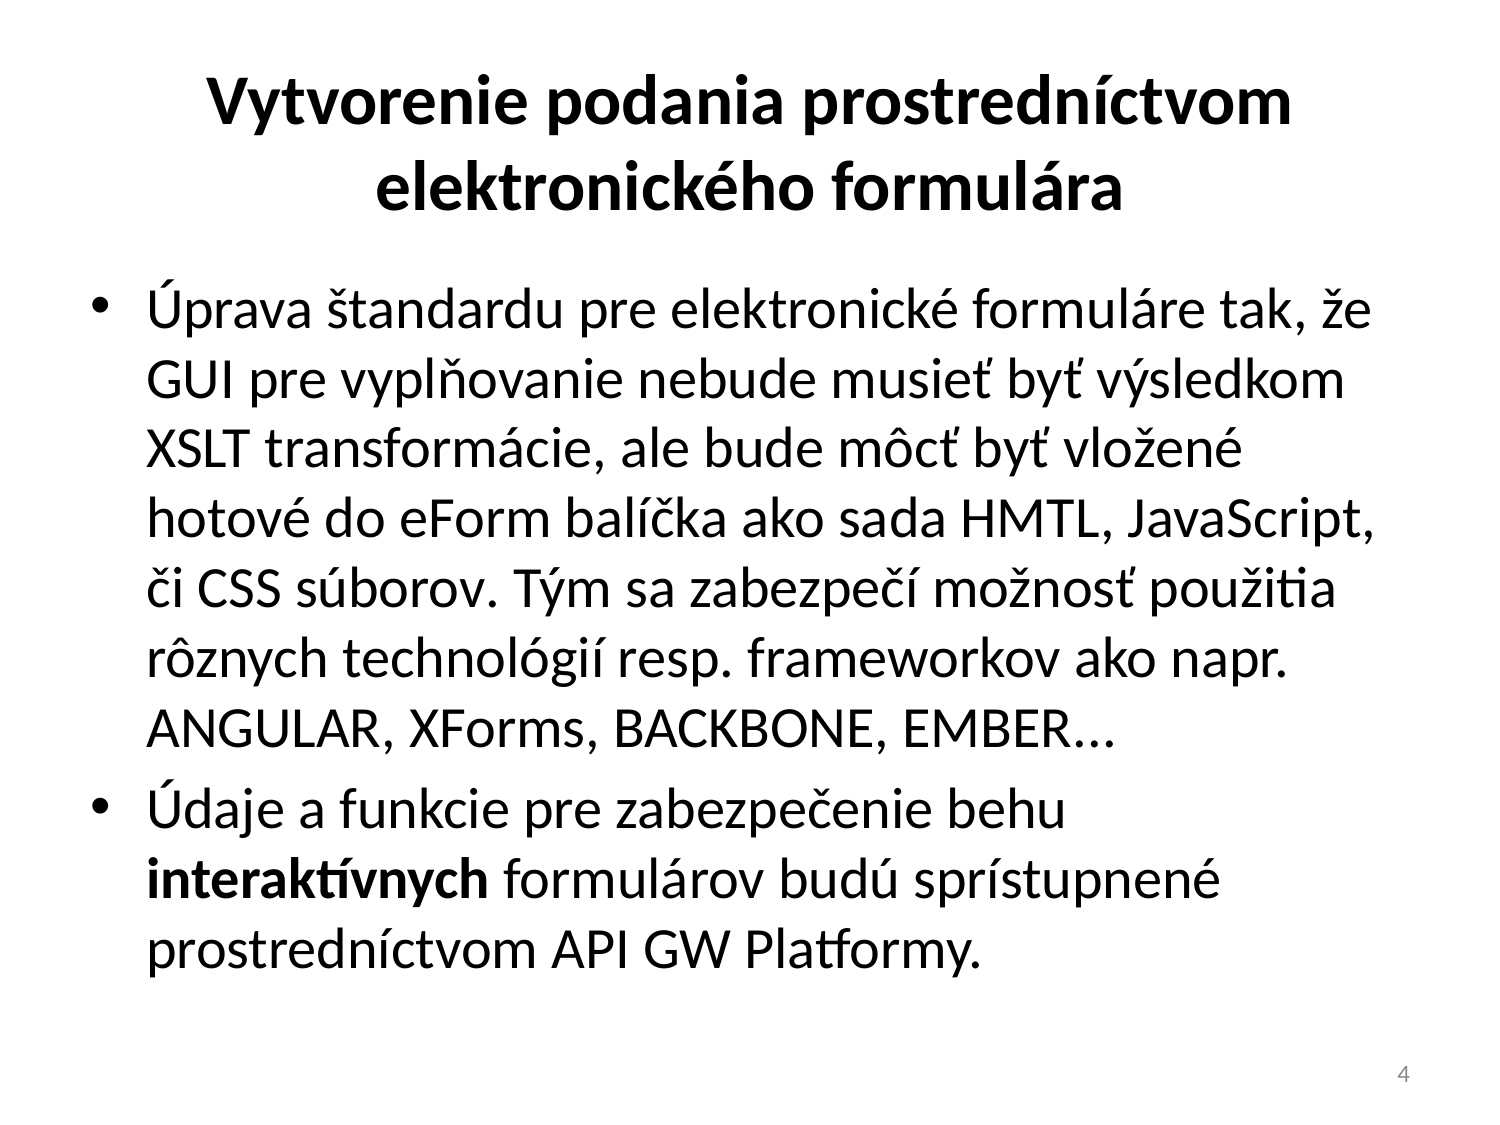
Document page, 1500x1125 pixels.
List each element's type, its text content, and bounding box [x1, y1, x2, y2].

list Úprava štandardu pre elektronické formuláre tak, že GUI pre vyplňovanie nebude musieť byť výsledkom XSLT transformácie, ale bude môcť byť vložené hotové do eForm balíčka ako sada HMTL, JavaScript, či CSS súborov. Tým sa zabezpečí možnosť použitia rôznych technológií resp. frameworkov ako napr. ANGULAR, XForms, BACKBONE, EMBER... Údaje a funkcie pre zabezpečenie behu interaktívnych formulárov budú sprístupnené prostredníctvom API GW Platformy. [75, 262, 1425, 1005]
slide_number 4 [1074, 1042, 1425, 1103]
title Vytvorenie podania prostredníctvom elektronického formulára [75, 45, 1425, 233]
